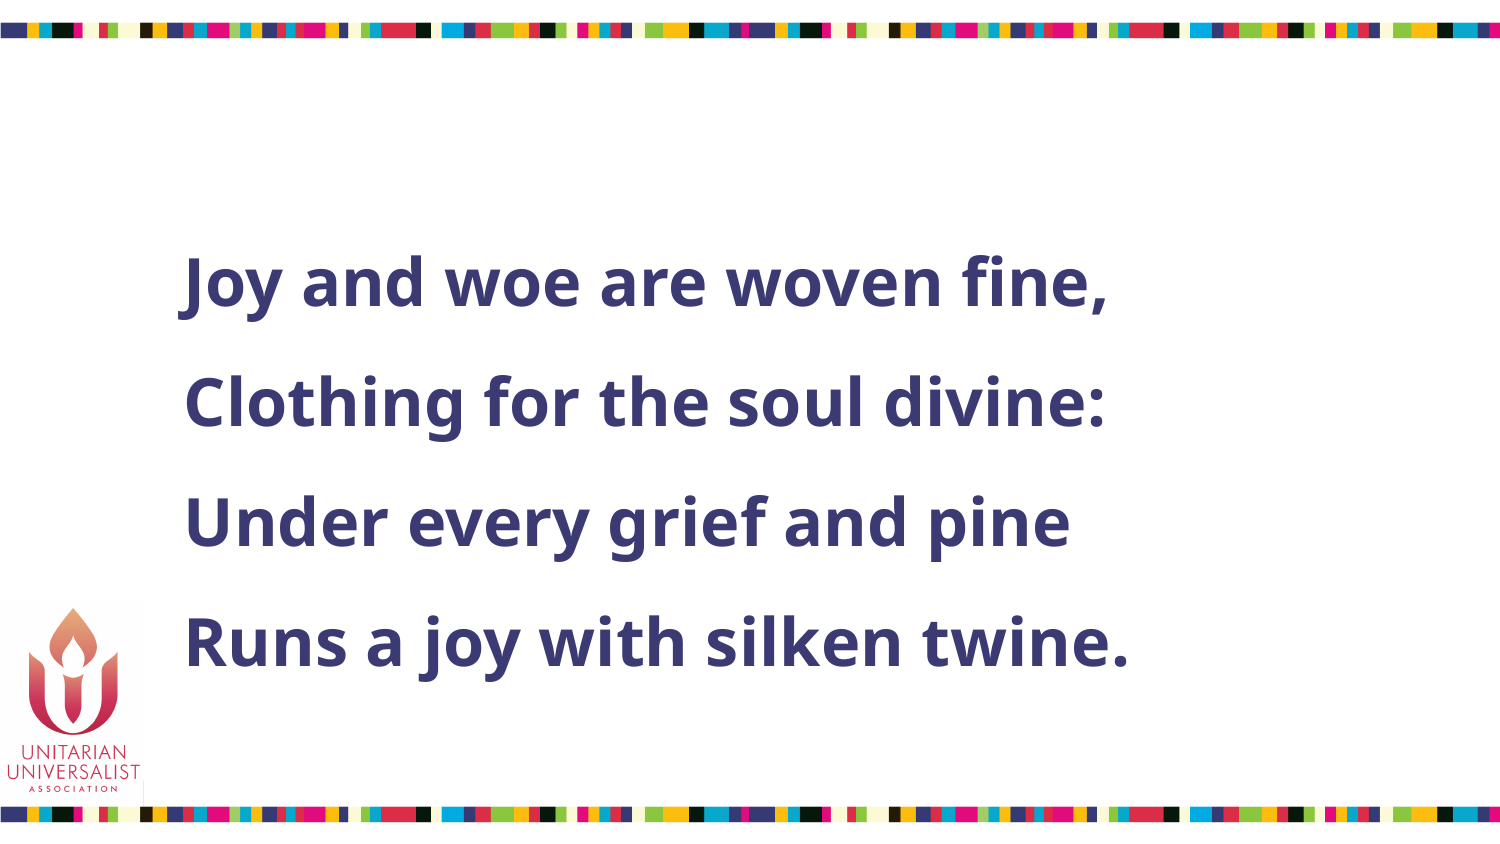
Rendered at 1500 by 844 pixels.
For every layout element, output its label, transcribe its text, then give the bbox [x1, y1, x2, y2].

text_box Joy and woe are woven fine, Clothing for the soul divine: Under every grief and pine Runs a joy with silken twine. [168, 184, 1421, 695]
picture [0, 22, 1500, 40]
picture [0, 600, 1500, 824]
